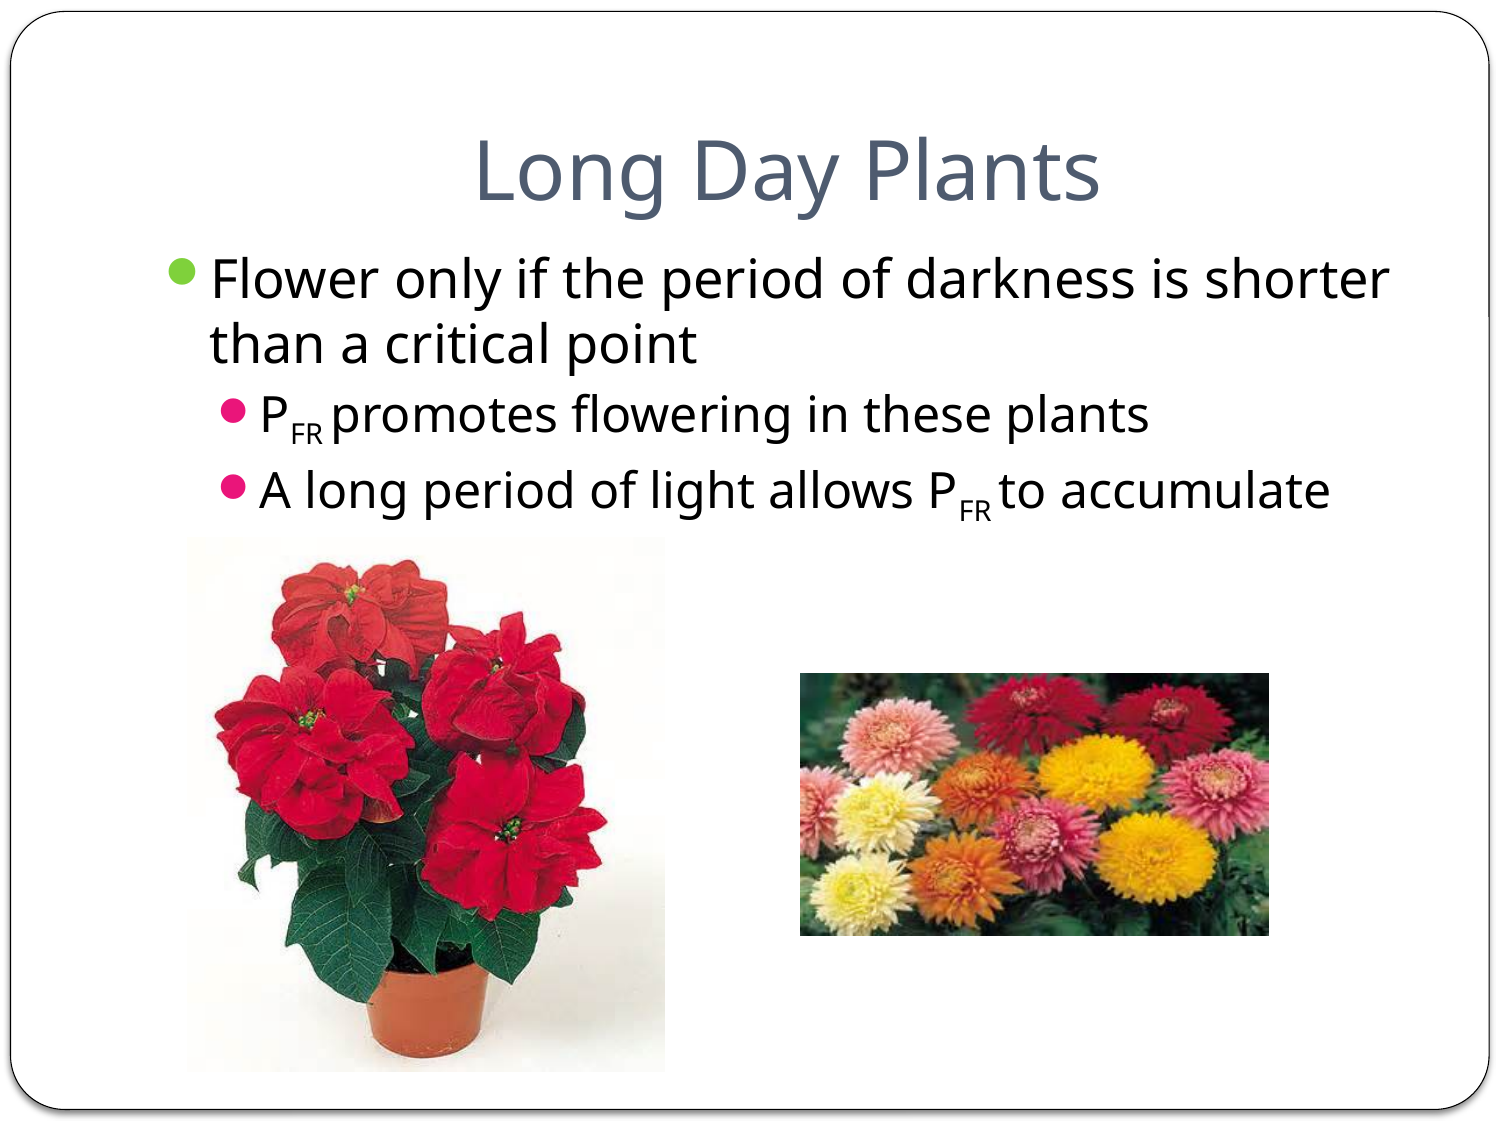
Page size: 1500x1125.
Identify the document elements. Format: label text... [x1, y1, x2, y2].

list Flower only if the period of darkness is shorter than a critical point PFR promotes flowering in these plants A long period of light allows PFR to accumulate [150, 237, 1425, 988]
title Long Day Plants [150, 45, 1425, 233]
picture [187, 537, 666, 1073]
picture [799, 673, 1269, 937]
